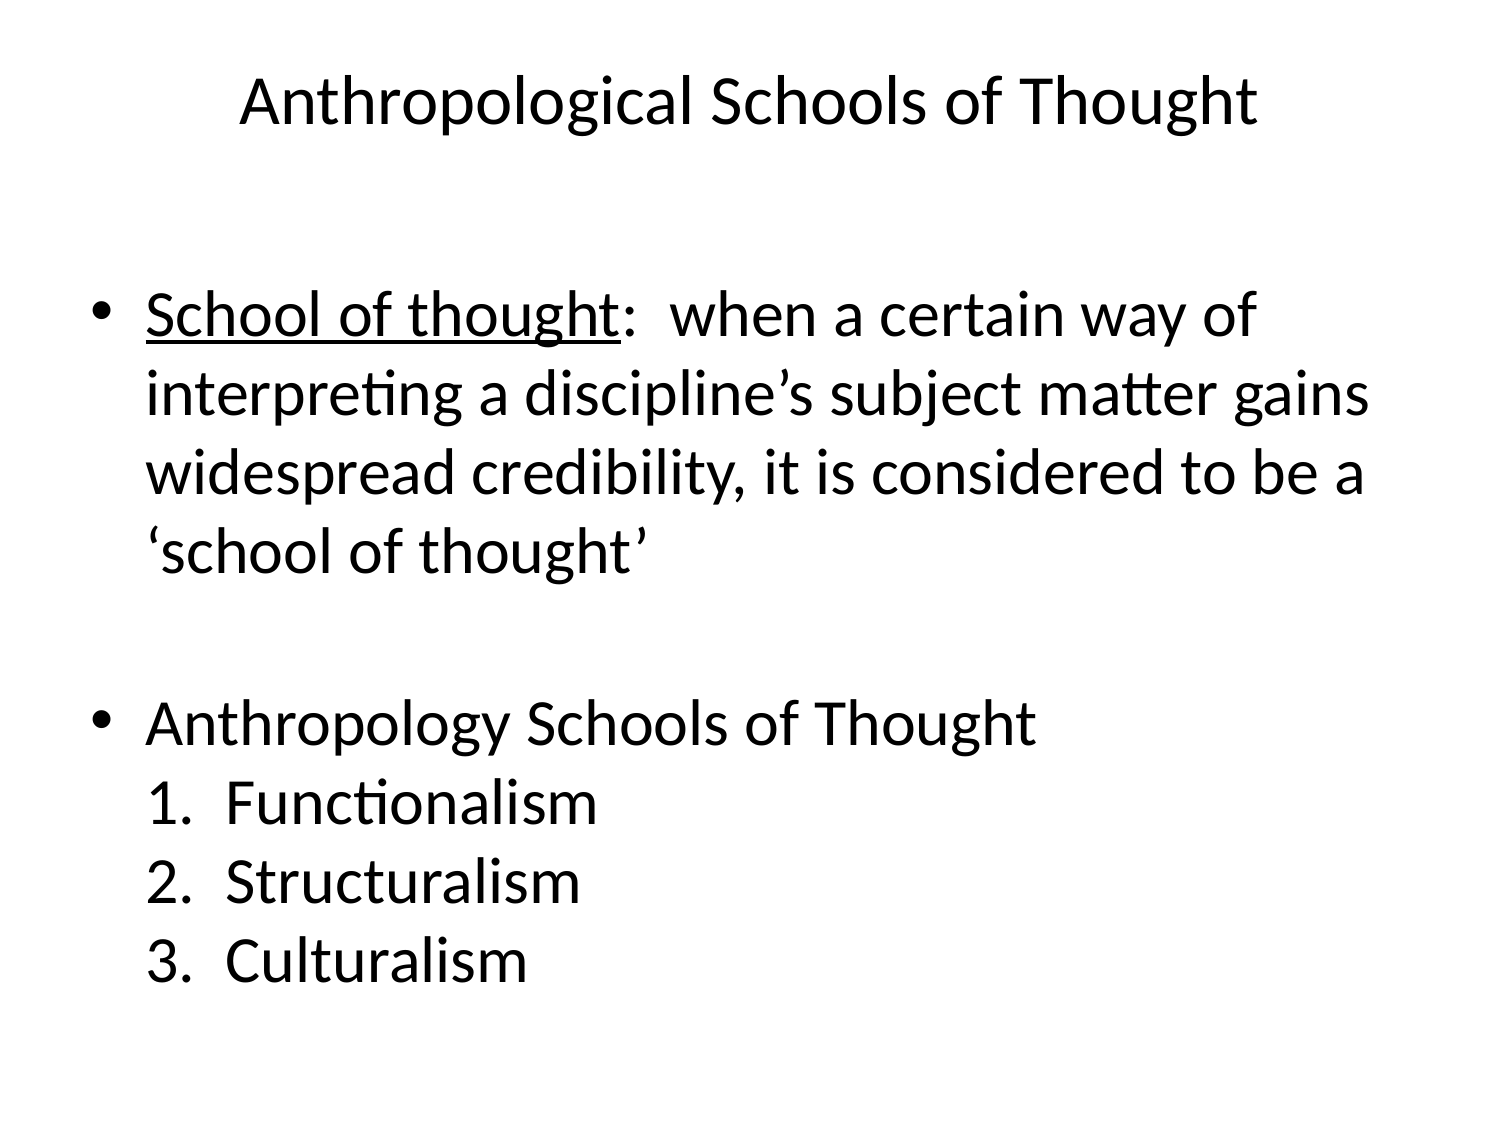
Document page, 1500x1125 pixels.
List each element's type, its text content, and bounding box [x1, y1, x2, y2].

list School of thought: when a certain way of interpreting a discipline’s subject matter gains widespread credibility, it is considered to be a ‘school of thought’ Anthropology Schools of Thought 1. Functionalism 2. Structuralism 3. Culturalism [75, 262, 1425, 1005]
title Anthropological Schools of Thought [75, 45, 1425, 233]
